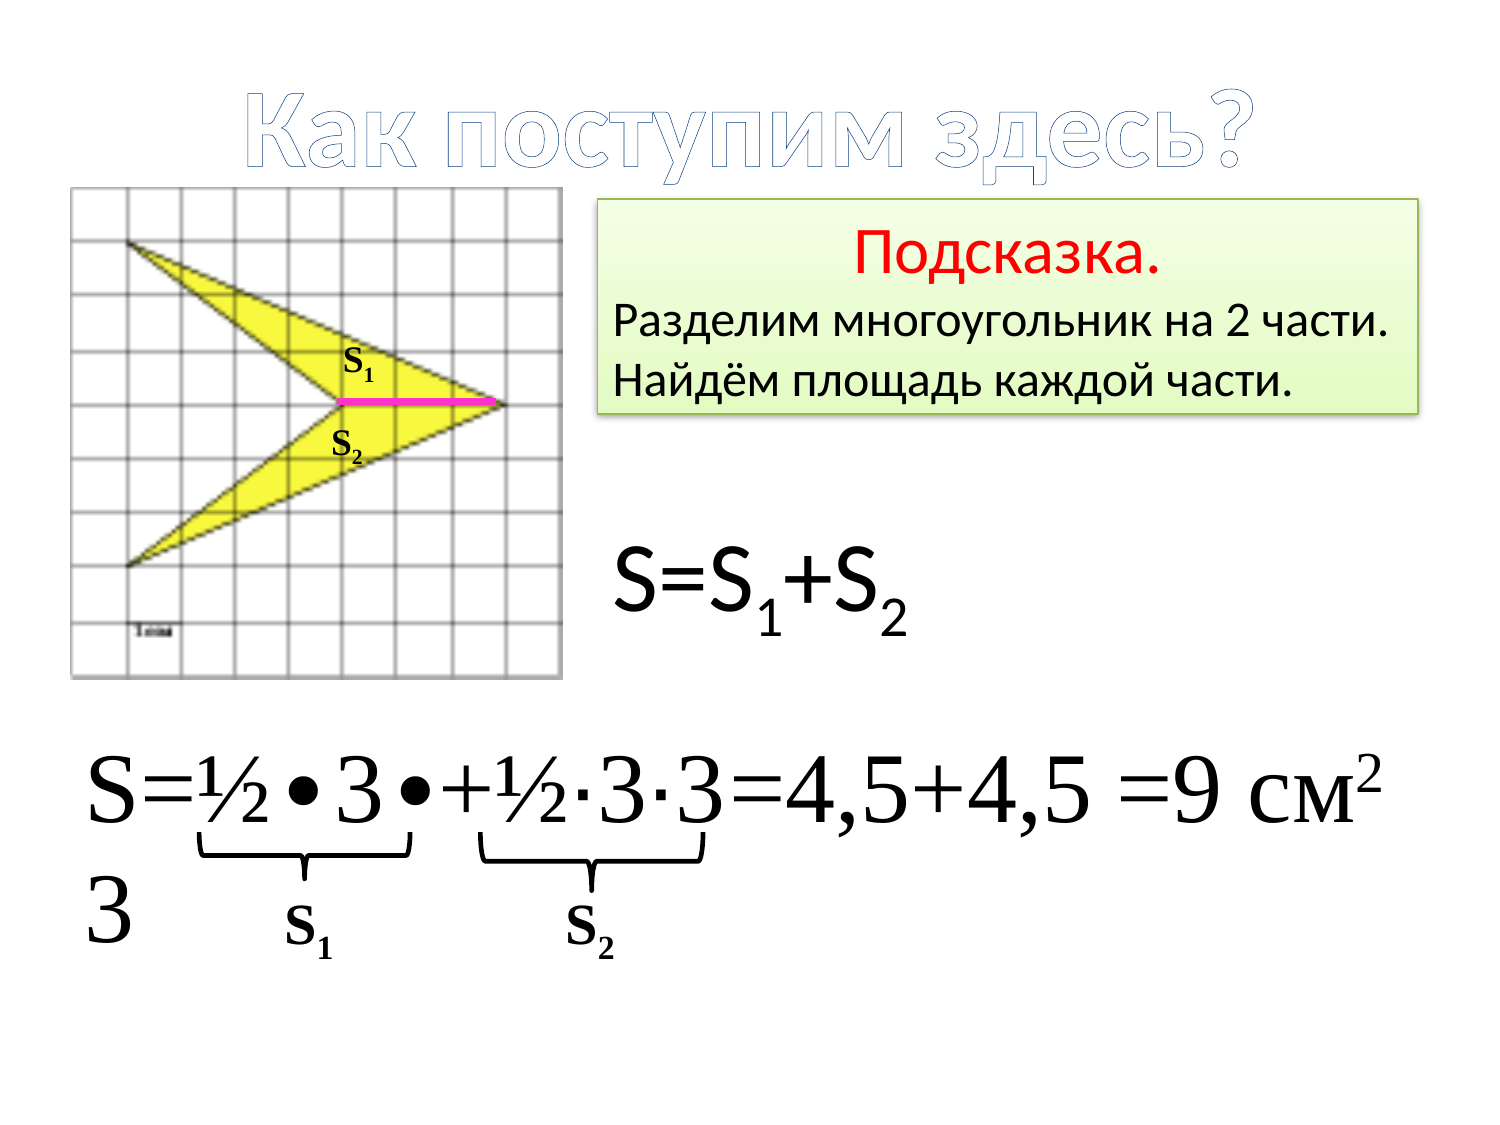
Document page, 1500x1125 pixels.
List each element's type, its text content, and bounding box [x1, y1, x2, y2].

text_box S=½∙3∙3 [70, 714, 469, 970]
text_box S1 [269, 878, 387, 974]
text_box [480, 850, 703, 878]
picture [70, 187, 563, 680]
text_box S=S1+S2 [597, 503, 1055, 656]
text_box Как поступим здесь? [227, 46, 1274, 197]
text_box Подсказка. Разделим многоугольник на 2 части. Найдём площадь каждой части. [597, 198, 1419, 415]
text_box +½∙3∙3 [423, 714, 741, 850]
text_box [198, 832, 411, 878]
text_box S2 [550, 878, 668, 974]
text_box =9 см2 [1101, 714, 1418, 850]
text_box =4,5+4,5 [741, 714, 1101, 850]
